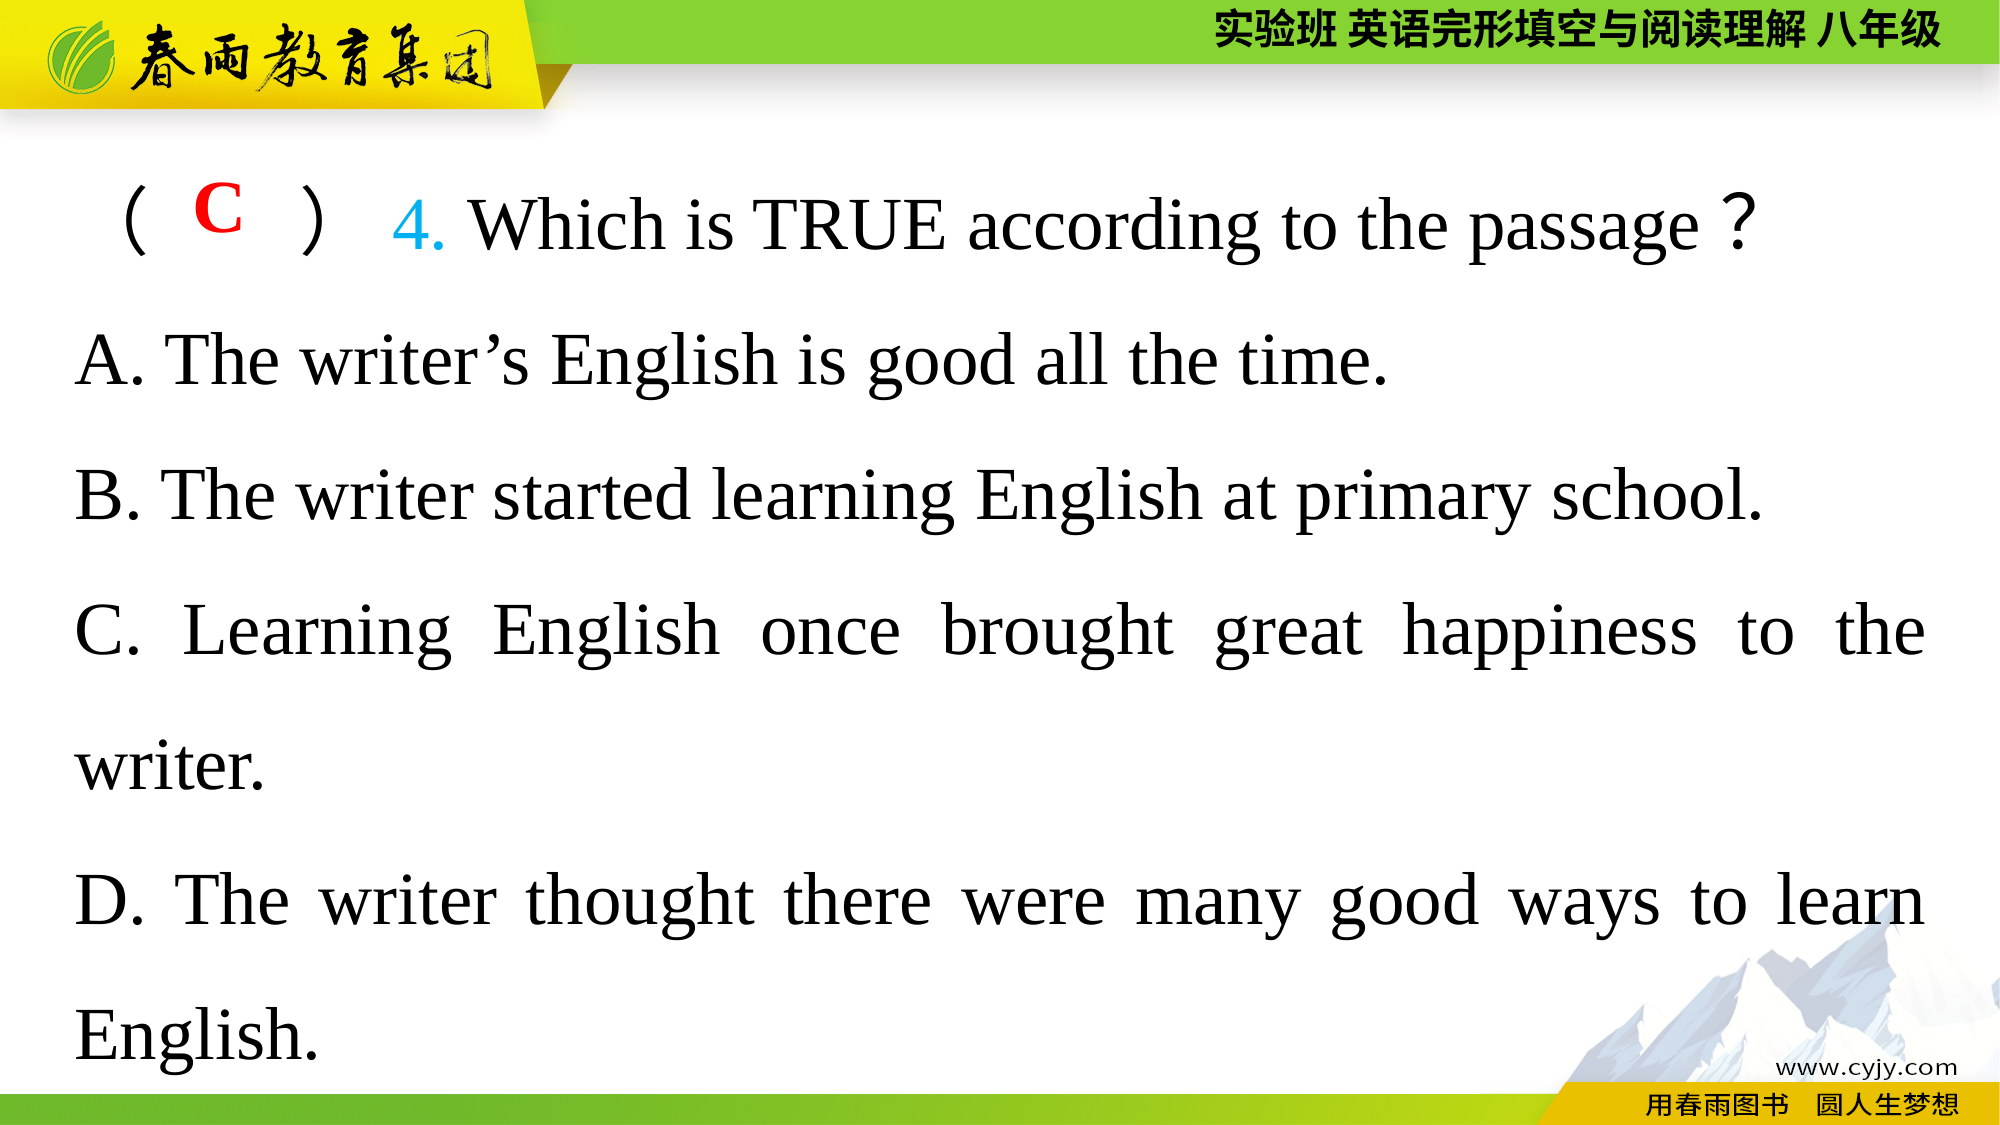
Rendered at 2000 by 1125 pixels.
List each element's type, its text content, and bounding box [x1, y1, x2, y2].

list （ ）4. Which is TRUE according to the passage？ A. The writer’s English is good all the time. B. The writer started learning English at primary school. C. Learning English once brought great happiness to the writer. D. The writer thought there were many good ways to learn English. [59, 122, 1944, 1092]
picture [0, 0, 2000, 1125]
text_box C [178, 150, 263, 256]
